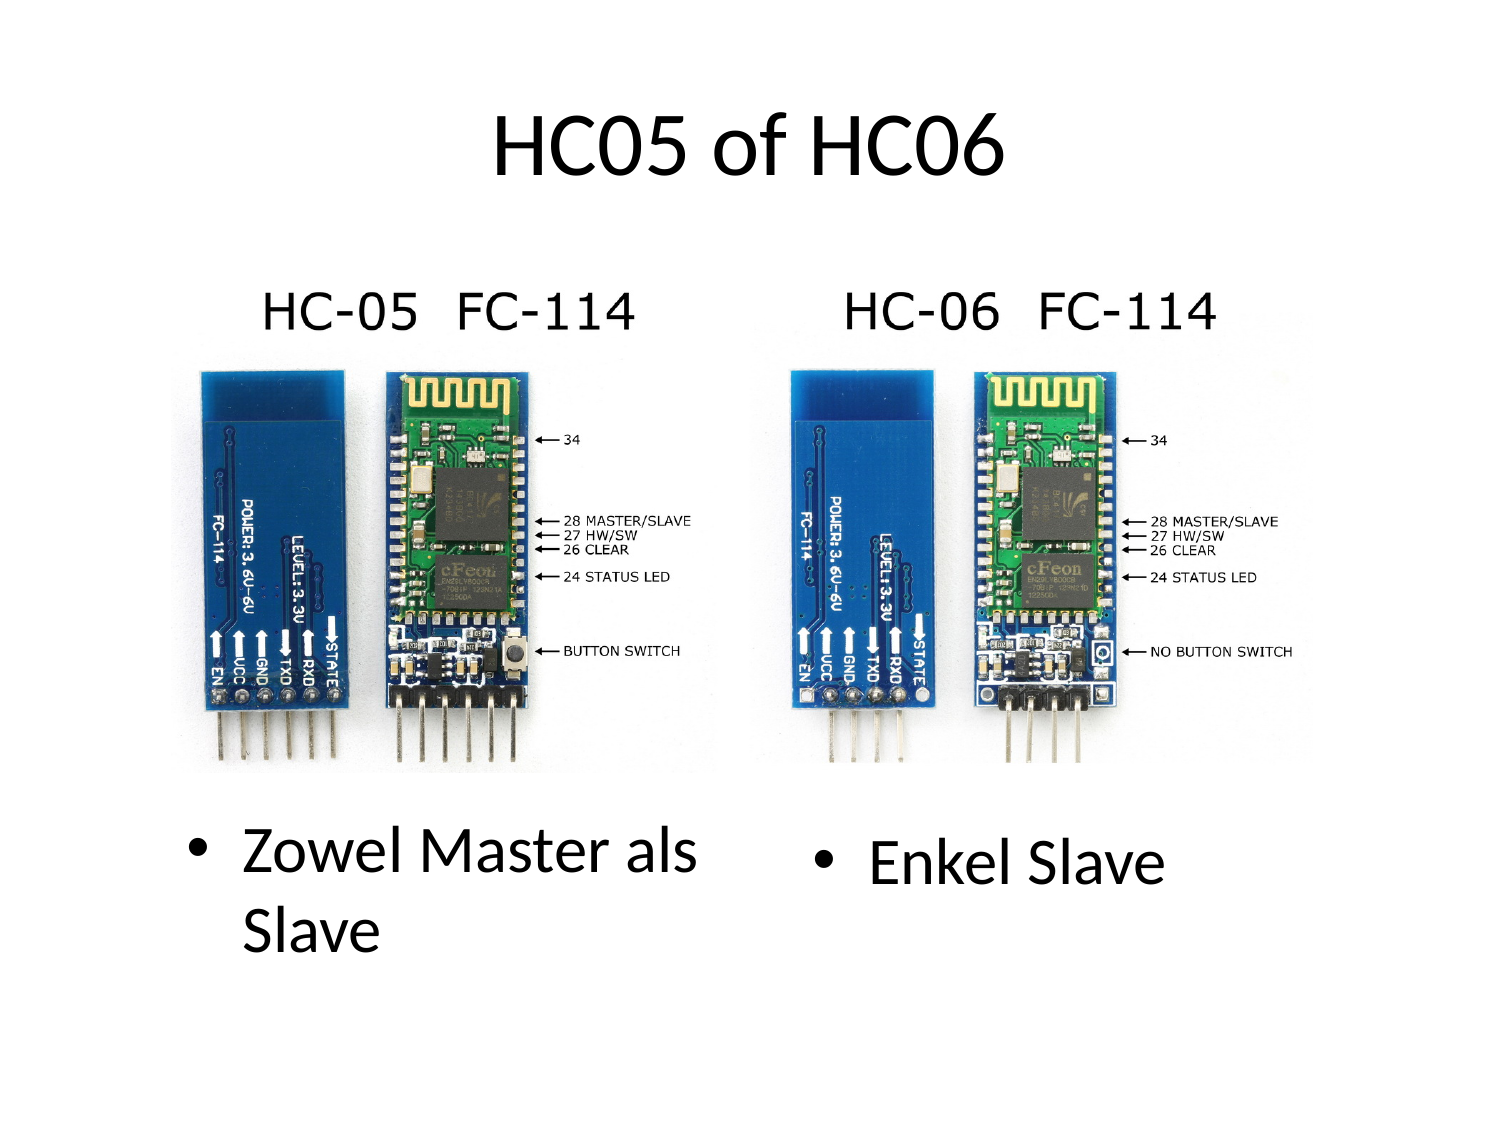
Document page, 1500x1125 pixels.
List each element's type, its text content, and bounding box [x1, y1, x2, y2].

list Zowel Master als Slave [171, 798, 742, 1005]
title HC05 of HC06 [75, 45, 1425, 233]
text_box Enkel Slave [797, 810, 1368, 1017]
picture [170, 255, 1313, 773]
